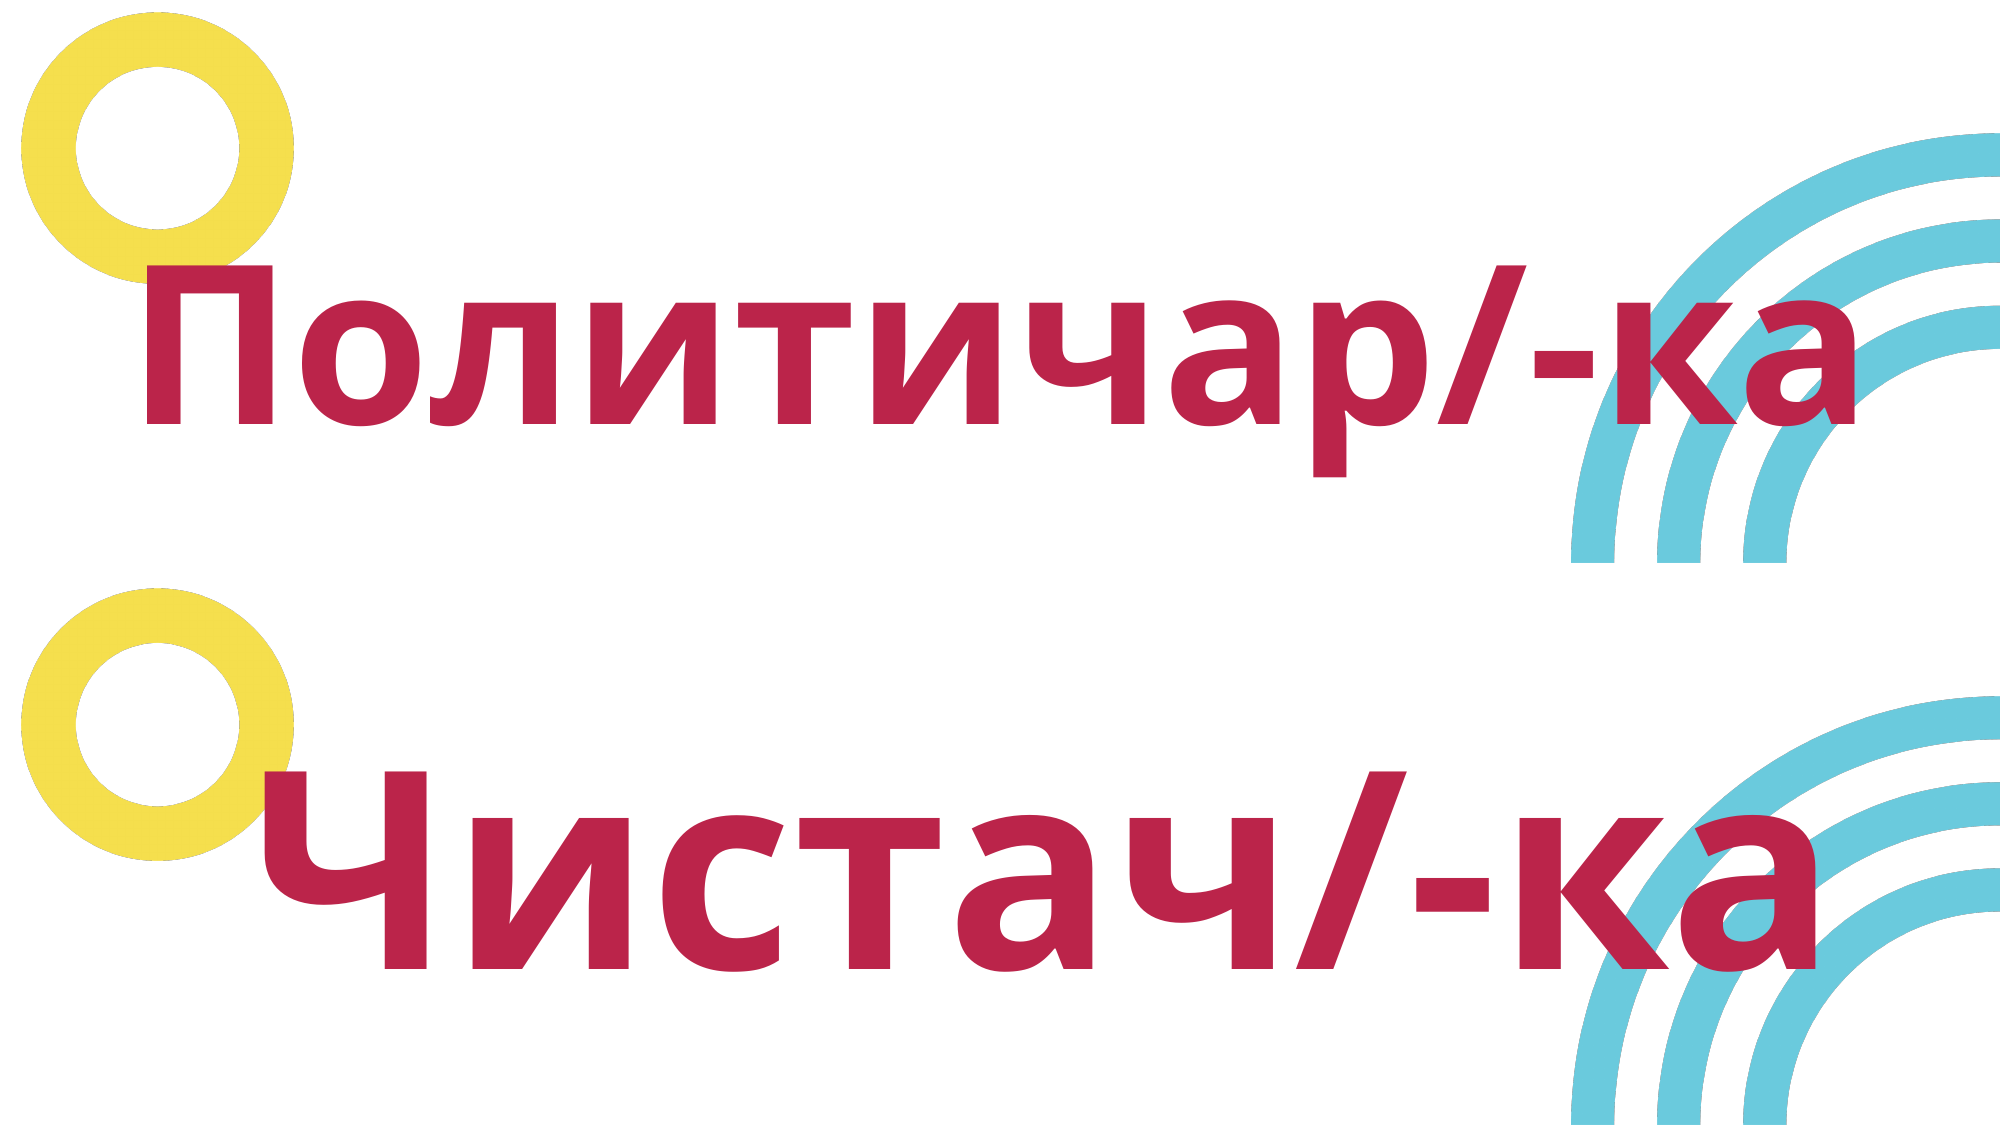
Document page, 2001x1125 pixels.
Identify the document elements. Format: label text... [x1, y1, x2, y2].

title Политичар/-ка [56, 88, 1944, 480]
picture [1571, 133, 2000, 563]
picture [21, 12, 294, 284]
picture [21, 588, 294, 861]
text_box Чистач/-ка [99, 717, 1988, 1037]
picture [1571, 696, 2000, 1125]
